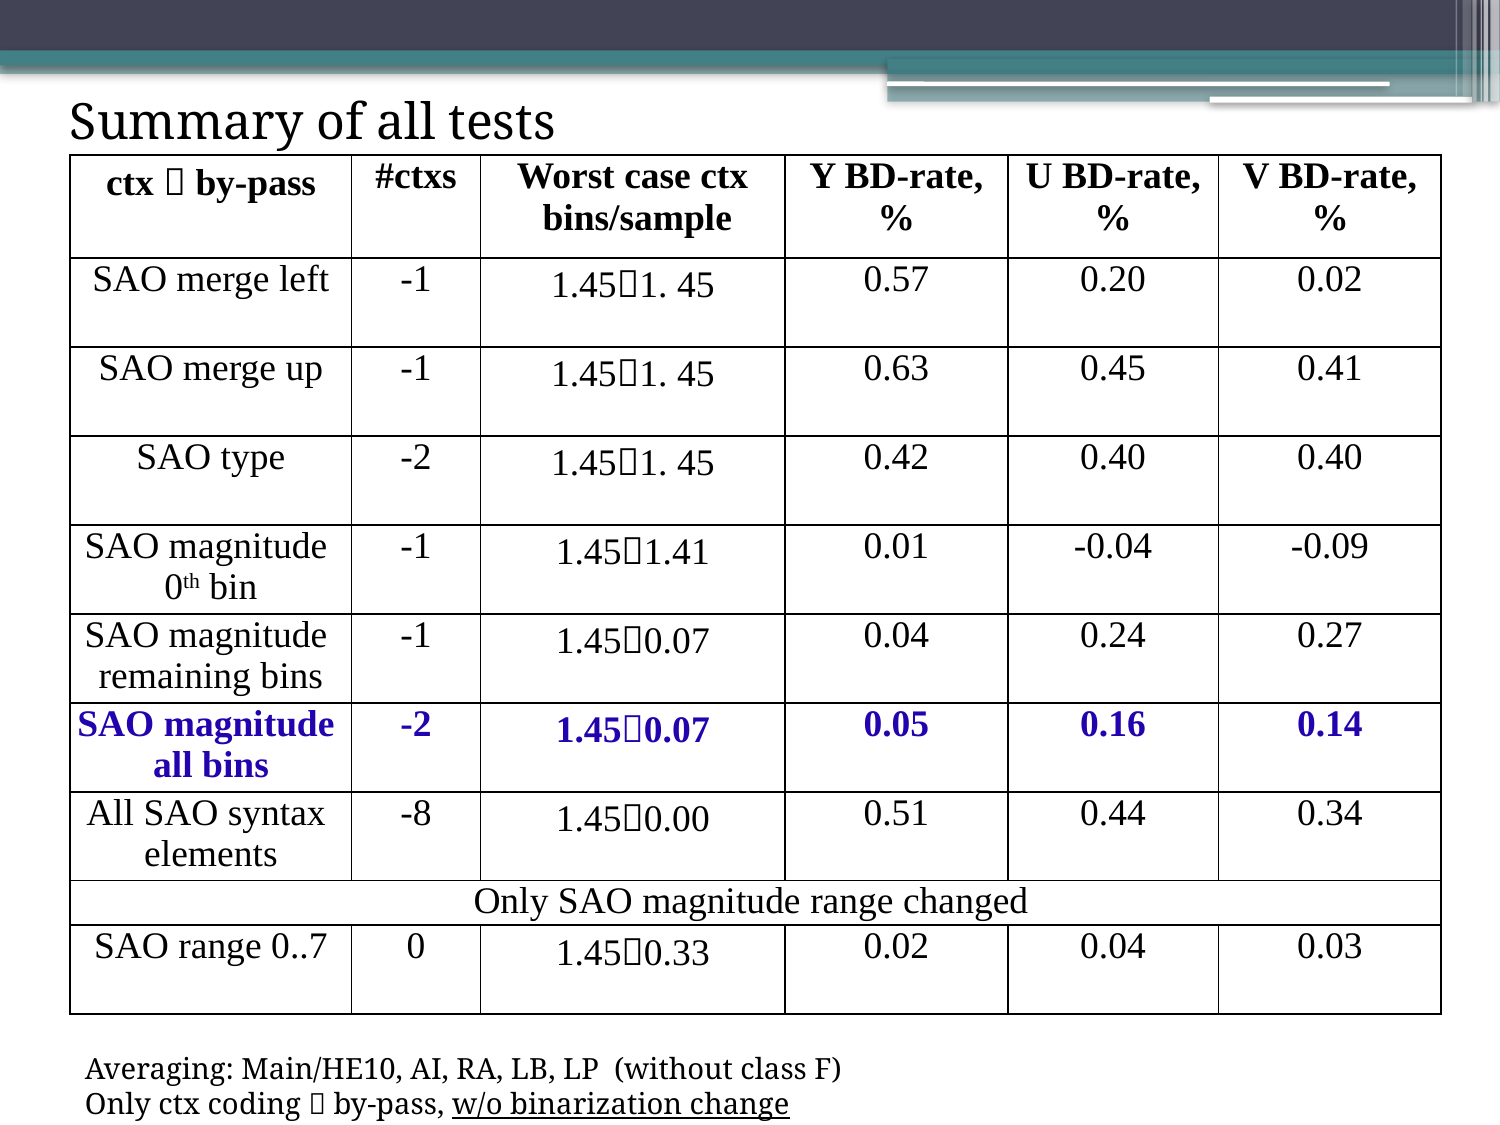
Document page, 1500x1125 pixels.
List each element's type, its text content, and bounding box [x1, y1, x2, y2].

table_cell 0.63 [786, 348, 1007, 435]
table_cell 0.24 [1009, 615, 1218, 702]
table_cell 0.01 [786, 526, 1007, 613]
table_cell 1.451. 45 [481, 437, 784, 524]
table_cell 0.14 [1219, 704, 1440, 791]
table_cell 0.02 [786, 926, 1007, 1013]
table_cell 1.450.33 [481, 926, 784, 1013]
table_cell 0.41 [1219, 348, 1440, 435]
table_cell 1.451.41 [481, 526, 784, 613]
table_cell -1 [352, 348, 480, 435]
table_cell 1.450.00 [481, 793, 784, 880]
table_cell 1.451. 45 [481, 348, 784, 435]
table_cell -1 [352, 526, 480, 613]
table_cell 0.45 [1009, 348, 1218, 435]
table_cell 0.20 [1009, 259, 1218, 346]
table_cell -1 [352, 259, 480, 346]
table_cell 1.451. 45 [481, 259, 784, 346]
table_cell SAO magnitude all bins [71, 704, 351, 791]
table_cell 0.44 [1009, 793, 1218, 880]
table_cell SAO merge up [71, 348, 351, 435]
table_cell SAO range 0..7 [71, 926, 351, 1013]
table_cell 0.40 [1009, 437, 1218, 524]
table_cell -2 [352, 704, 480, 791]
table_cell -2 [352, 437, 480, 524]
table_cell 0.02 [1219, 259, 1440, 346]
table_cell SAO type [71, 437, 351, 524]
table_cell 0.16 [1009, 704, 1218, 791]
table_cell 0.40 [1219, 437, 1440, 524]
table_cell 0.42 [786, 437, 1007, 524]
table_cell SAO magnitude 0th bin [71, 526, 351, 613]
table_cell -0.04 [1009, 526, 1218, 613]
table_cell -8 [352, 793, 480, 880]
table_header #ctxs [352, 157, 480, 257]
table_cell 0.04 [1009, 926, 1218, 1013]
table_cell 0.05 [786, 704, 1007, 791]
table_cell SAO magnitude remaining bins [71, 615, 351, 702]
table_header U BD-rate, % [1009, 156, 1218, 257]
table_cell Only SAO magnitude range changed [71, 881, 1440, 924]
table_cell 0.27 [1219, 615, 1440, 702]
table_cell 0.03 [1219, 926, 1440, 1013]
table_cell SAO merge left [71, 259, 351, 346]
table_header V BD-rate, % [1219, 156, 1440, 257]
table_cell 0.04 [786, 615, 1007, 702]
table_header Y BD-rate, % [786, 156, 1007, 257]
table_cell 0.57 [786, 259, 1007, 346]
table_cell 0.34 [1219, 793, 1440, 880]
table_cell 1.450.07 [481, 615, 784, 702]
table_cell 0.51 [786, 793, 1007, 880]
text_box Summary of all tests [55, 81, 571, 157]
table_header Worst case ctx bins/sample [481, 156, 784, 257]
table_cell -0.09 [1219, 526, 1440, 613]
table_cell -1 [352, 615, 480, 702]
text_box Averaging: Main/HE10, AI, RA, LB, LP (without class F) Only ctx coding  by-pass, w/o binarization change [70, 1042, 961, 1125]
table_cell All SAO syntax elements [71, 793, 351, 880]
table_cell 1.450.07 [481, 704, 784, 791]
table_header ctx  by-pass [71, 157, 351, 257]
table_cell 0 [352, 926, 480, 1013]
